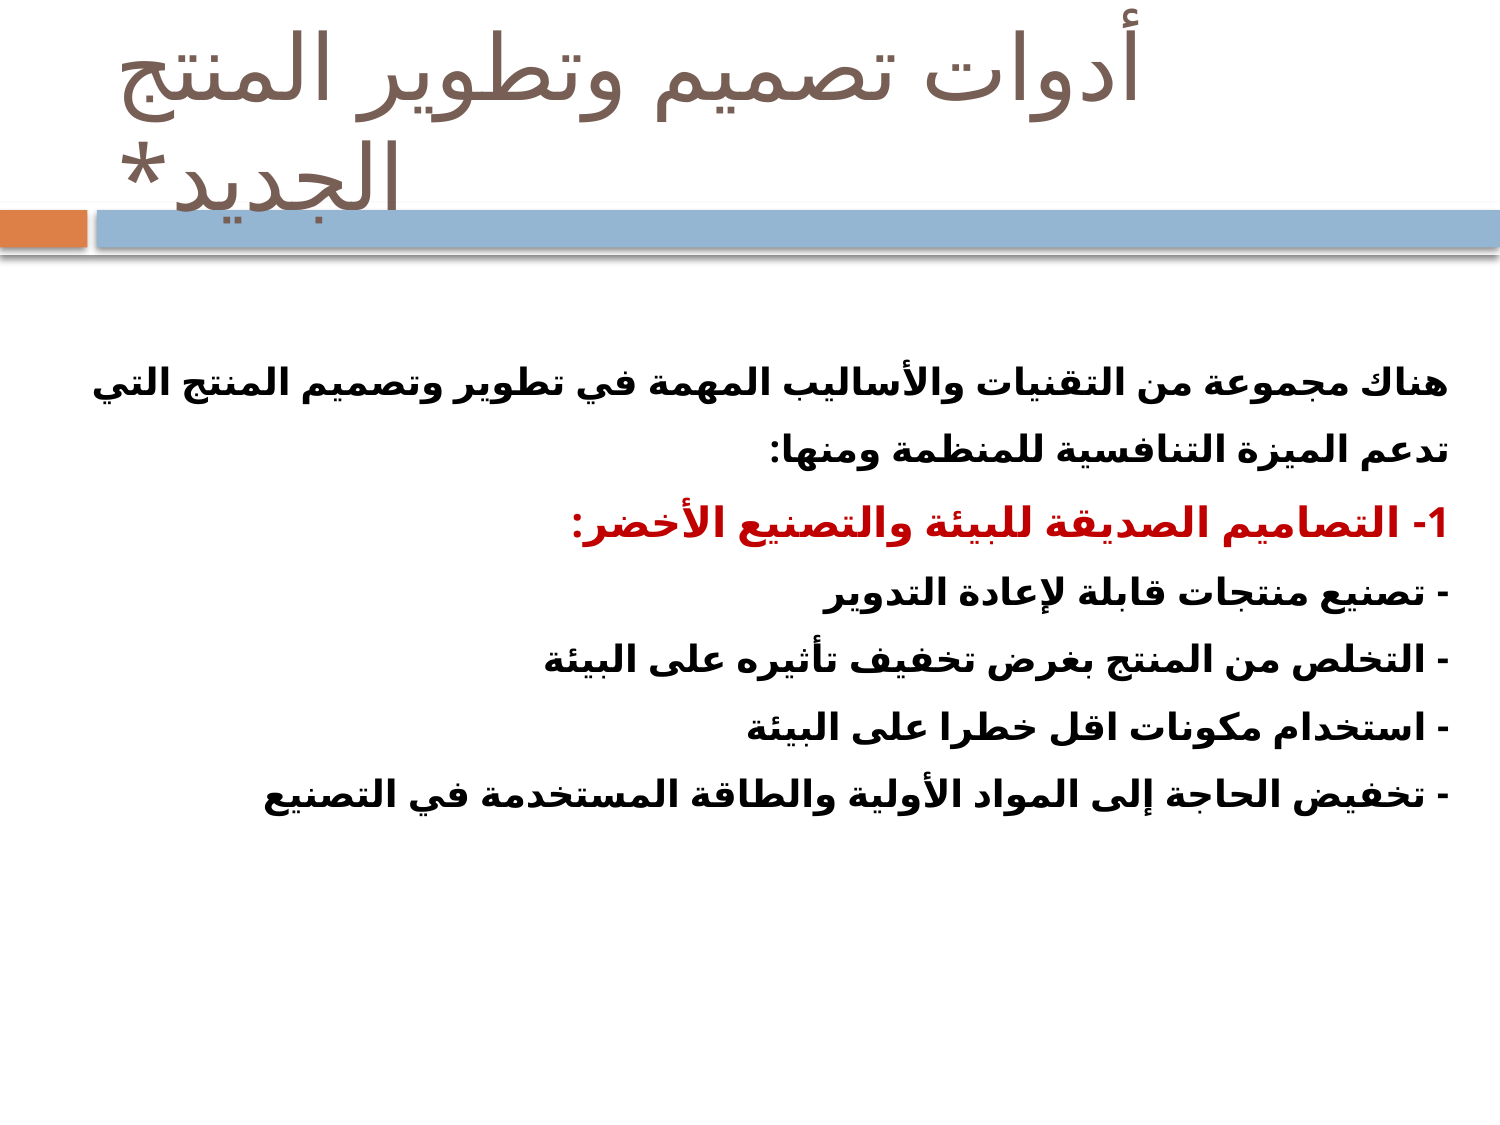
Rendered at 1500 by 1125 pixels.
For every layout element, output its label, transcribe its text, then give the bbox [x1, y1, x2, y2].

title أدوات تصميم وتطوير المنتج الجديد* [100, 37, 1438, 200]
text_box هناك مجموعة من التقنيات والأساليب المهمة في تطوير وتصميم المنتج التي تدعم الميزة التنافسية للمنظمة ومنها: 1- التصاميم الصديقة للبيئة والتصنيع الأخضر: - تصنيع منتجات قابلة لإعادة التدوير - التخلص من المنتج بغرض تخفيف تأثيره على البيئة - استخدام مكونات اقل خطرا على البيئة - تخفيض الحاجة إلى المواد الأولية والطاقة المستخدمة في التصنيع [46, 328, 1465, 891]
